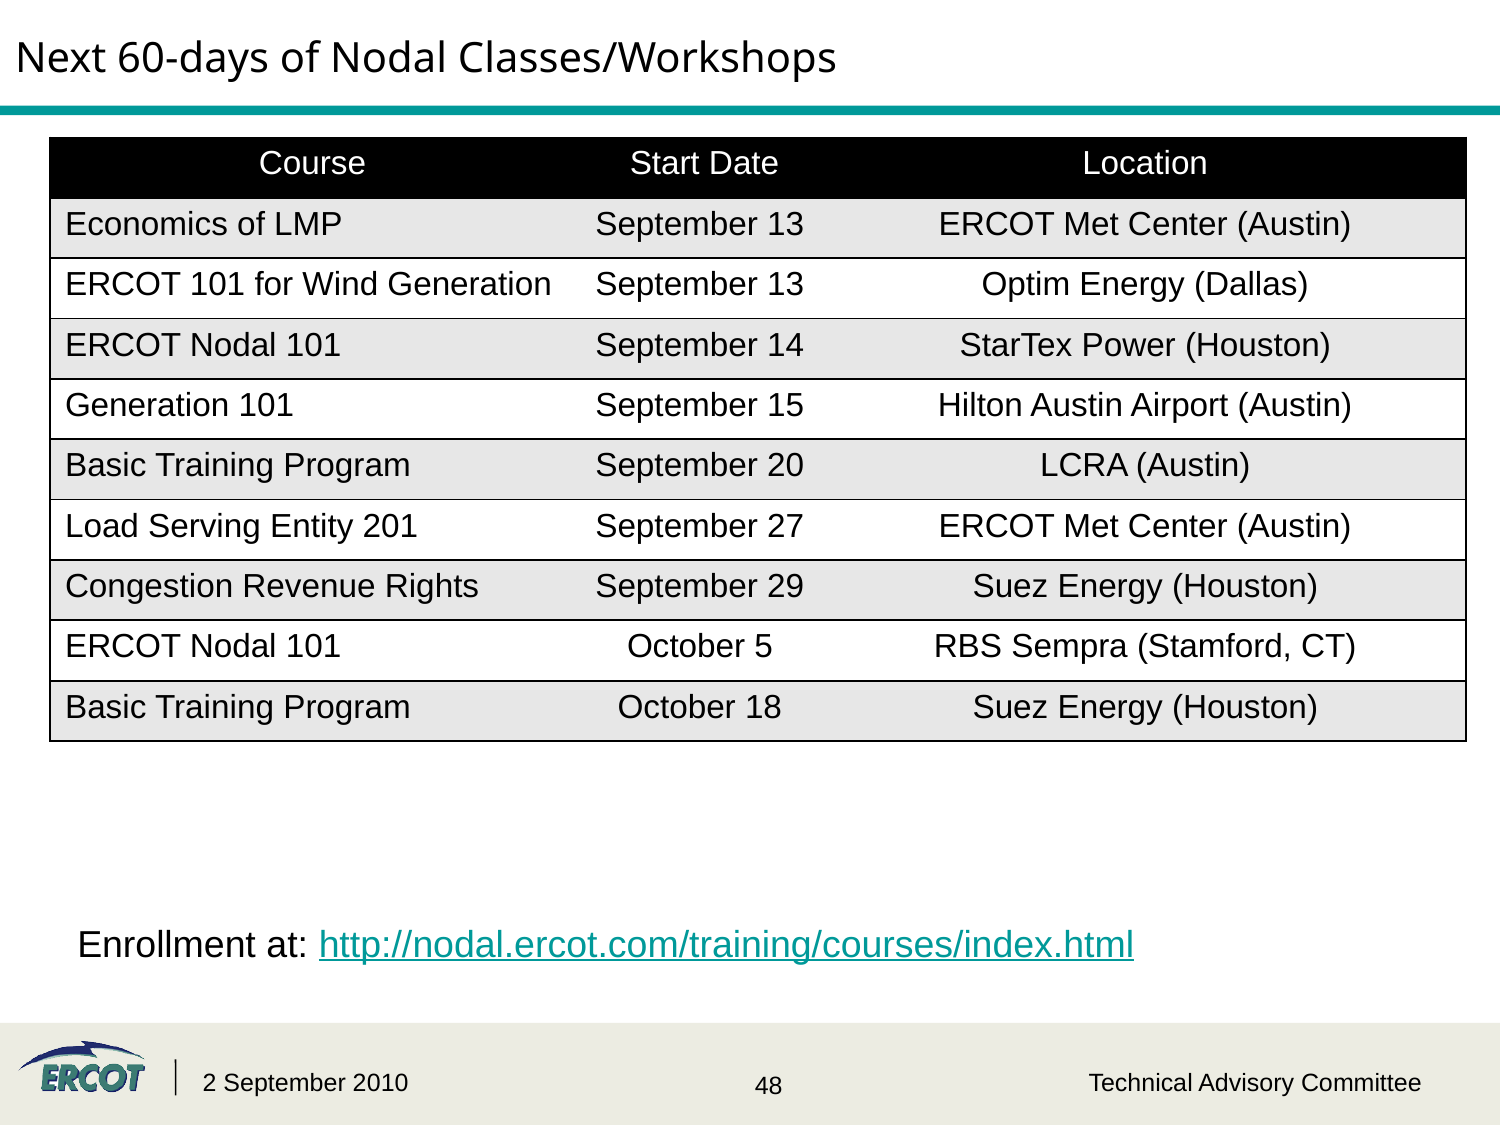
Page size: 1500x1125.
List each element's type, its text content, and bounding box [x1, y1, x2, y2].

table_cell RBS Sempra (Stamford, CT) [825, 621, 1465, 680]
table_cell Suez Energy (Houston) [825, 682, 1465, 740]
table_cell October 18 [575, 682, 825, 740]
title Next 60-days of Nodal Classes/Workshops [0, 0, 1451, 113]
table_cell September 15 [575, 380, 825, 438]
table_cell September 13 [575, 259, 825, 318]
table_cell September 13 [575, 199, 825, 257]
table_header Start Date [575, 138, 825, 197]
table_header Location [825, 138, 1465, 197]
table_header Course [51, 138, 575, 197]
table_cell Suez Energy (Houston) [825, 561, 1465, 619]
table_cell StarTex Power (Houston) [825, 319, 1465, 378]
table_cell October 5 [575, 621, 825, 680]
table_cell September 29 [575, 561, 825, 619]
table_cell LCRA (Austin) [825, 440, 1465, 499]
table_cell September 27 [575, 500, 825, 559]
text_box Enrollment at: http://nodal.ercot.com/training/courses/index.html [62, 912, 1225, 973]
table_cell Economics of LMP [51, 199, 575, 257]
table_cell ERCOT 101 for Wind Generation [51, 259, 575, 318]
table_cell Congestion Revenue Rights [51, 561, 575, 619]
table_cell Hilton Austin Airport (Austin) [825, 380, 1465, 438]
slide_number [187, 1059, 538, 1125]
table_cell Basic Training Program [51, 682, 575, 740]
table_cell ERCOT Nodal 101 [51, 621, 575, 680]
picture [10, 1031, 151, 1111]
table_cell Basic Training Program [51, 440, 575, 499]
table_cell September 14 [575, 319, 825, 378]
table_cell Optim Energy (Dallas) [825, 259, 1465, 318]
table_cell ERCOT Met Center (Austin) [825, 500, 1465, 559]
table_cell ERCOT Nodal 101 [51, 319, 575, 378]
table_cell Load Serving Entity 201 [51, 500, 575, 559]
table_cell ERCOT Met Center (Austin) [825, 199, 1465, 257]
table_cell September 20 [575, 440, 825, 499]
footer Technical Advisory Committee [1012, 1059, 1438, 1125]
table_cell Generation 101 [51, 380, 575, 438]
